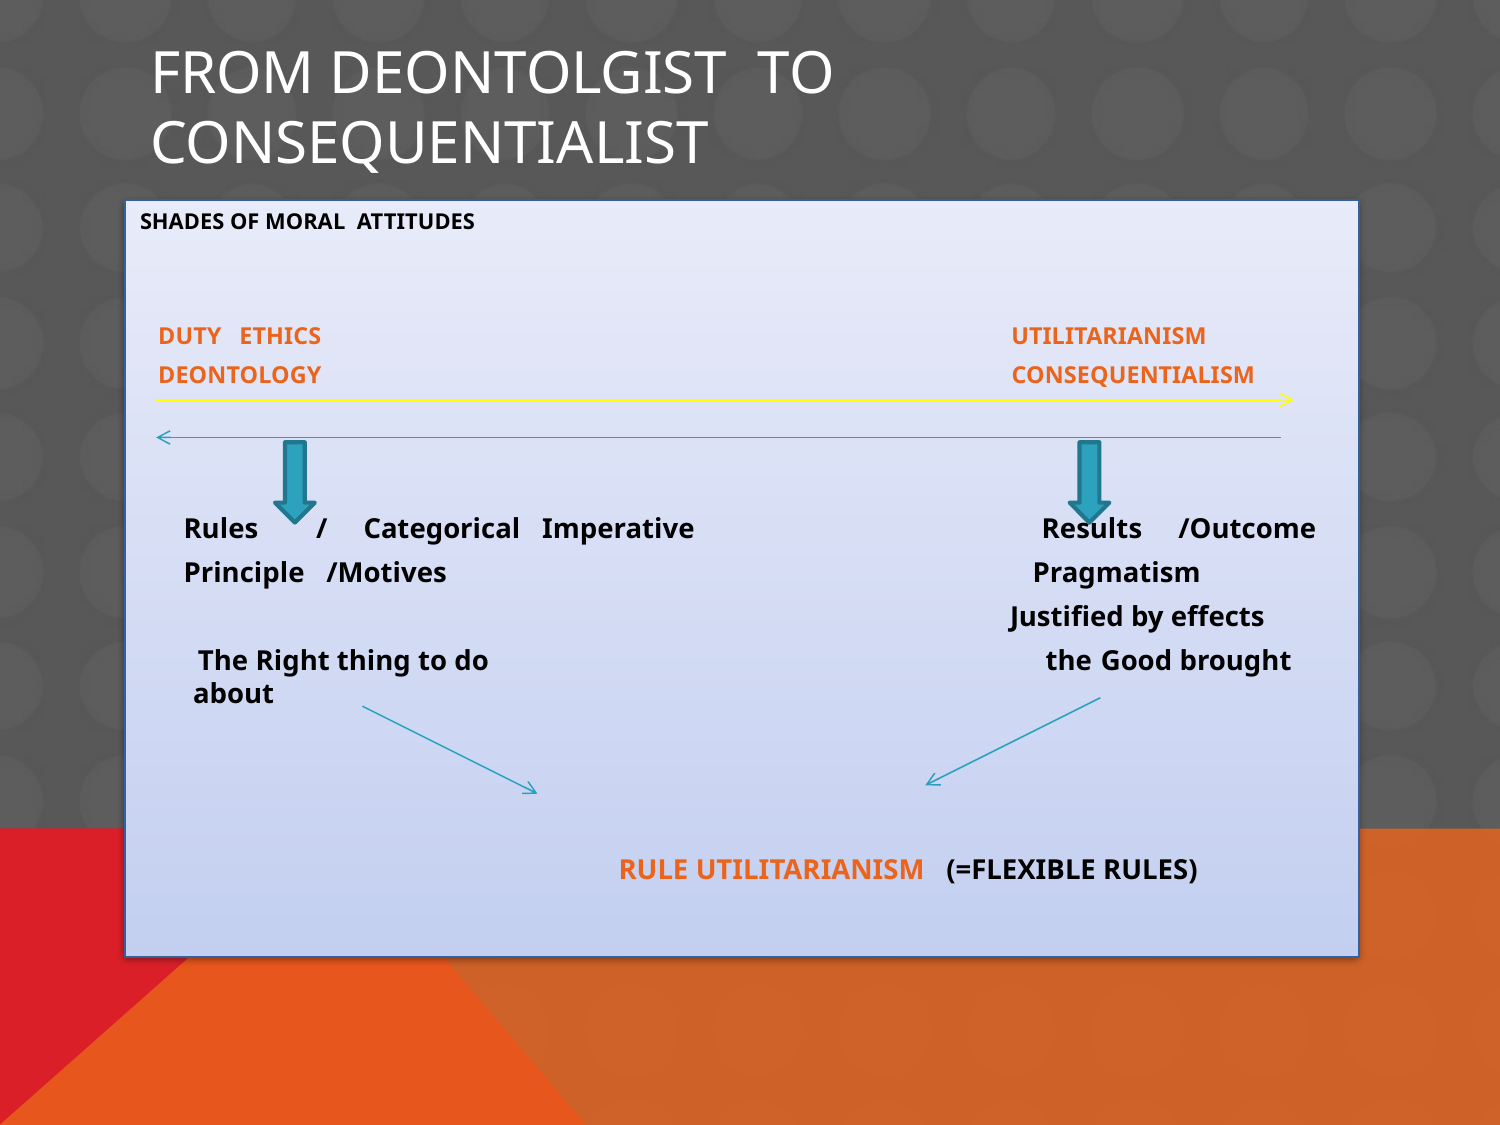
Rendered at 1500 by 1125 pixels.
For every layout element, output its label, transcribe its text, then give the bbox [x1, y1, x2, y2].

list SHADES OF MORAL ATTITUDES DUTY ETHICS UTILITARIANISM DEONTOLOGY CONSEQUENTIALISM Rules / Categorical Imperative Results /Outcome Principle /Motives Pragmatism Justified by effects The Right thing to do the Good brought about RULE UTILITARIANISM (=FLEXIBLE RULES) [124, 199, 1360, 958]
text_box [273, 446, 317, 525]
title From deontolgIST TO CONSEQUENTIALIST [135, 60, 1369, 150]
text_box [362, 705, 538, 794]
text_box [1067, 446, 1112, 525]
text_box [925, 697, 1101, 786]
